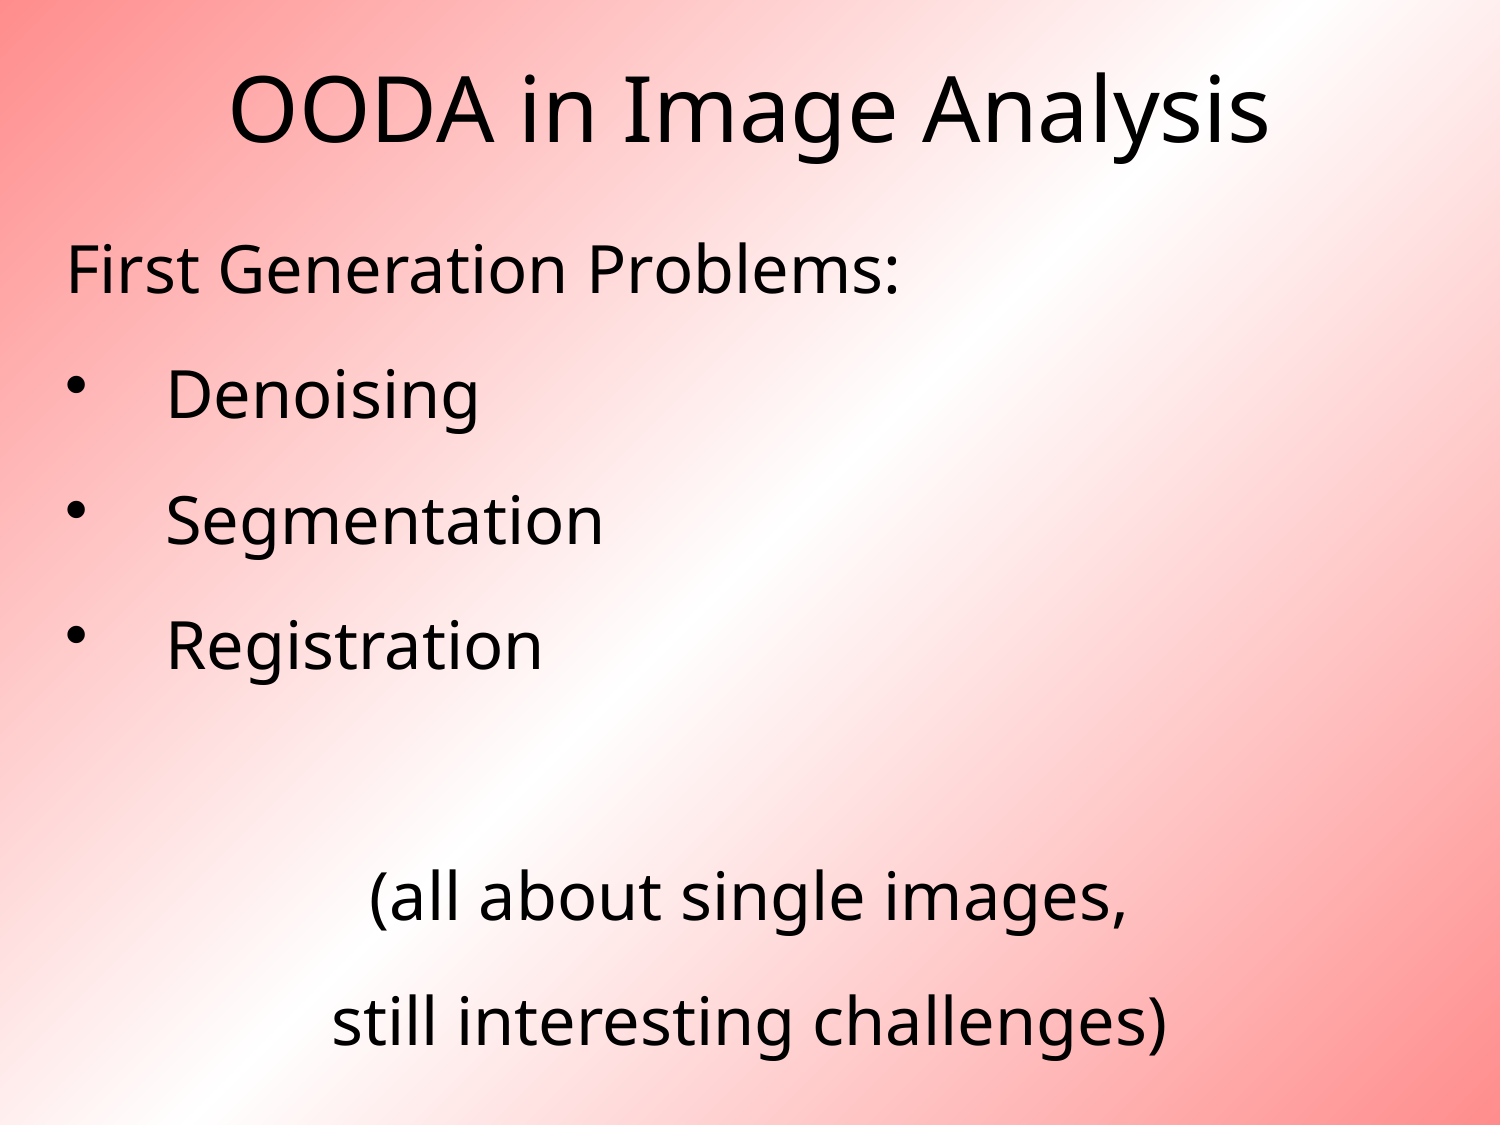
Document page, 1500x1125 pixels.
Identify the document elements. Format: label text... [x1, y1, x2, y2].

title OODA in Image Analysis [112, 37, 1388, 175]
list First Generation Problems: Denoising Segmentation Registration (all about single images, still interesting challenges) [50, 187, 1450, 1063]
